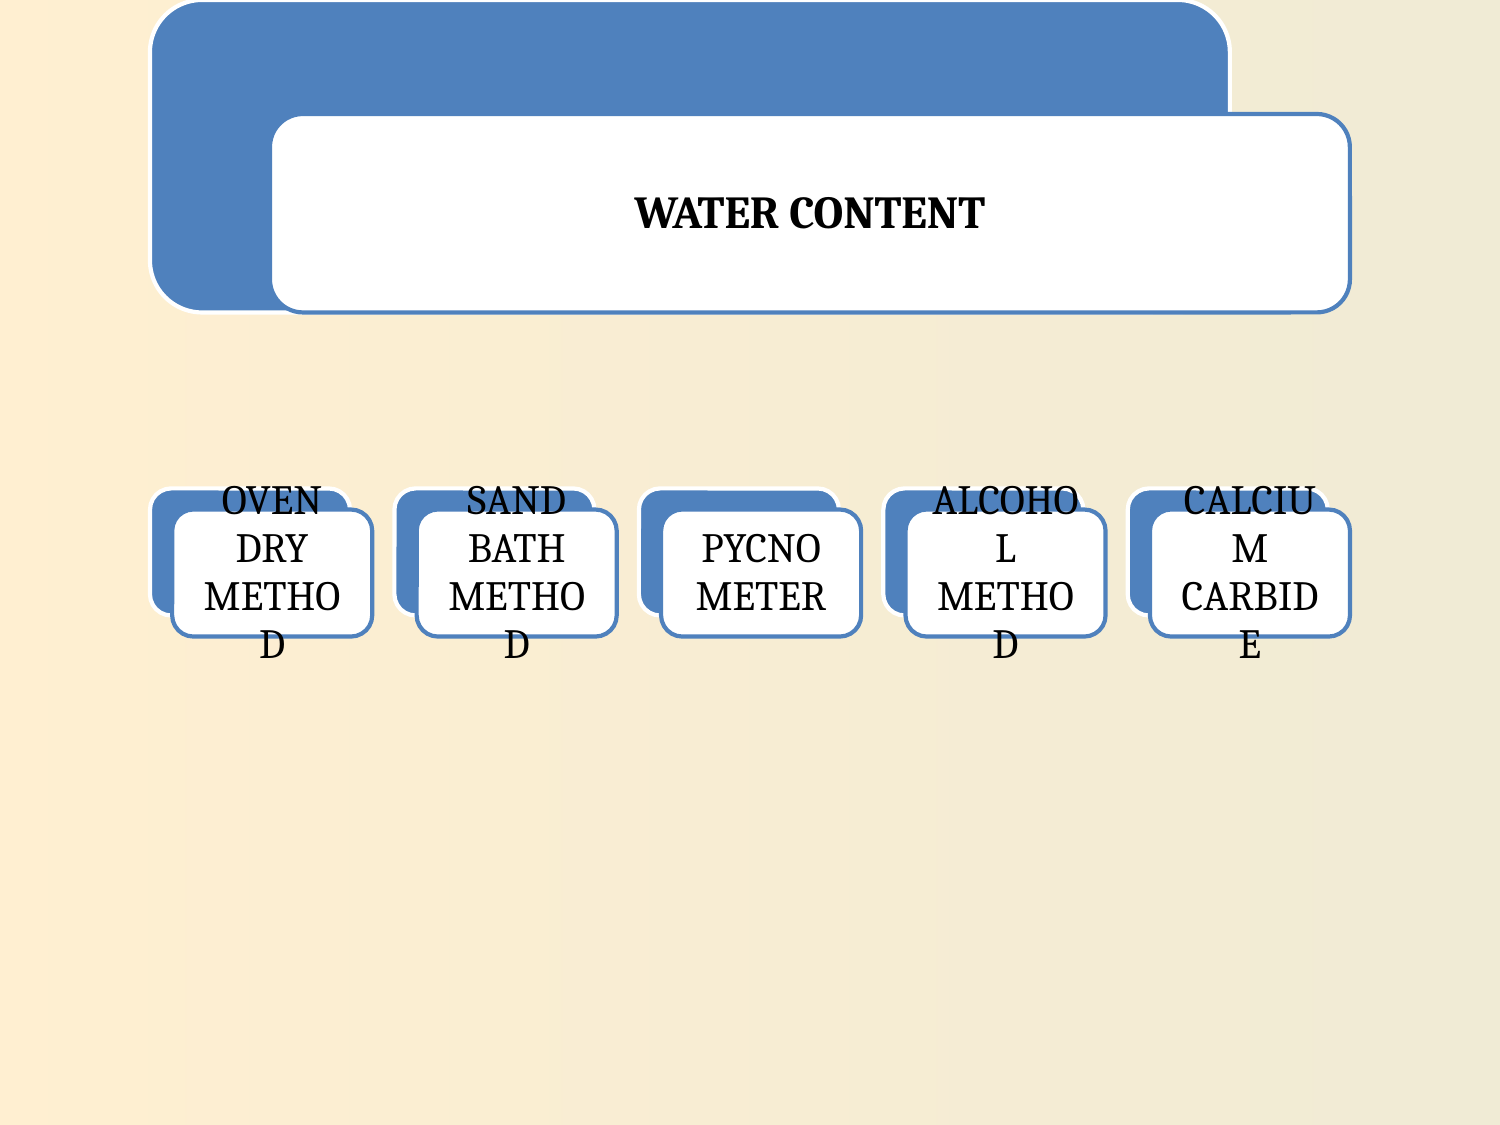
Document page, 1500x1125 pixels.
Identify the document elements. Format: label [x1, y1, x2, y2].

text_box [0, 0, 1500, 1125]
